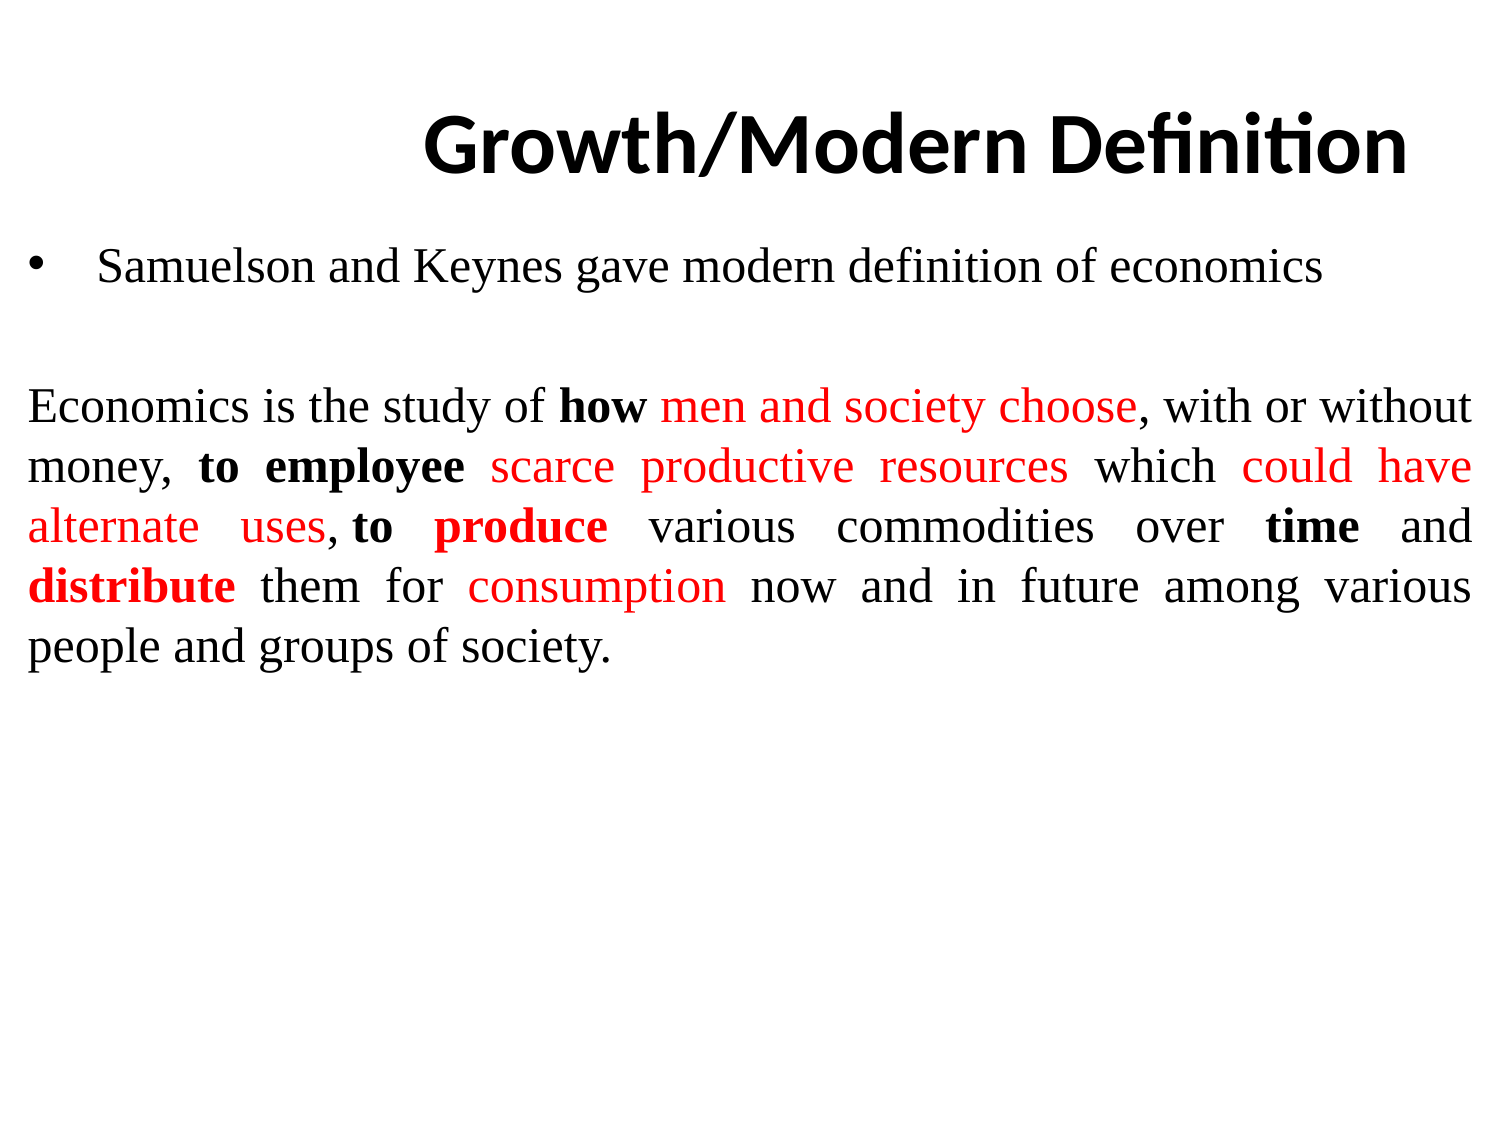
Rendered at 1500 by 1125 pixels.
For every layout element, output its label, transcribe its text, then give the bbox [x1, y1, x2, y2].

title Growth/Modern Definition [75, 45, 1425, 224]
list Samuelson and Keynes gave modern definition of economics Economics is the study of how men and society choose, with or without money, to employee scarce productive resources which could have alternate uses, to produce various commodities over time and distribute them for consumption now and in future among various people and groups of society. [12, 224, 1488, 1100]
